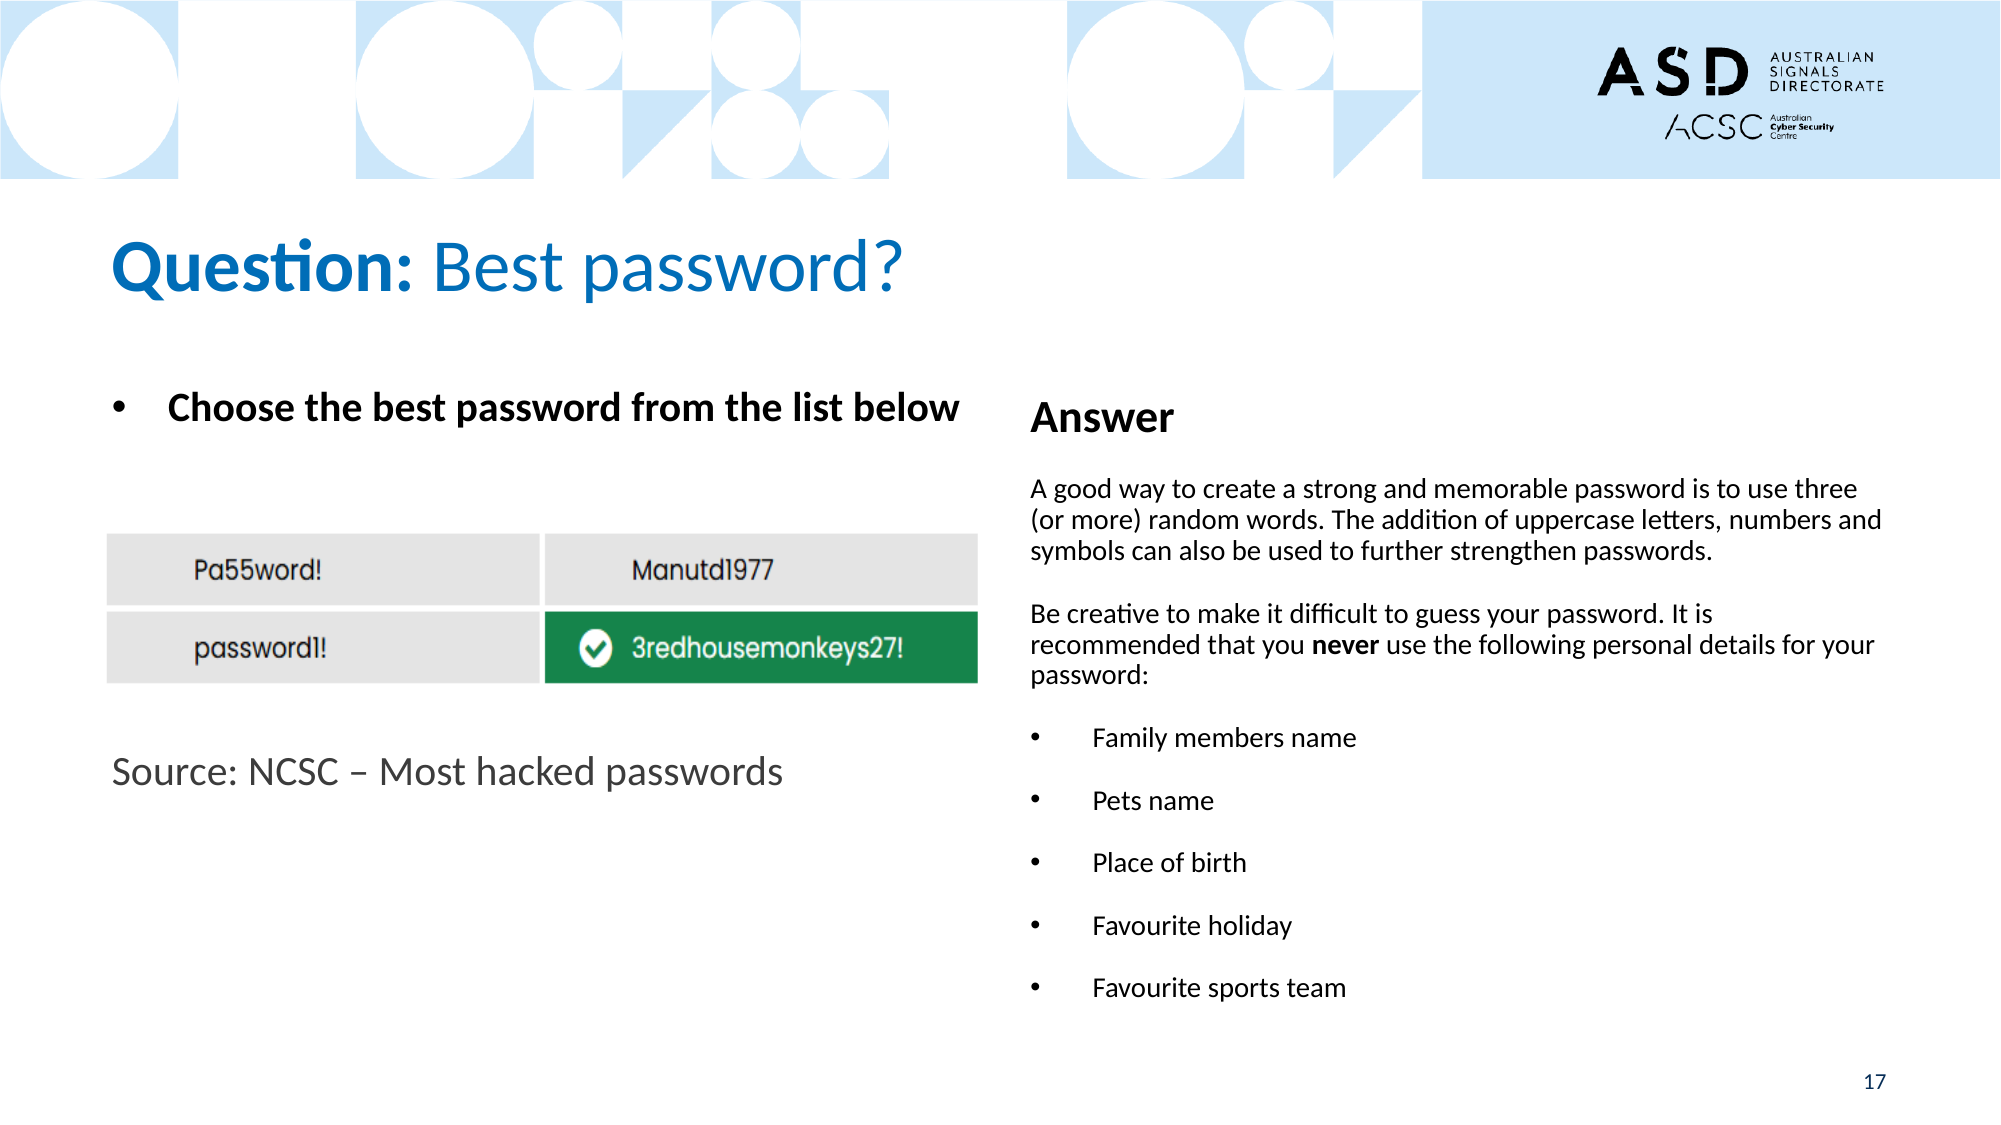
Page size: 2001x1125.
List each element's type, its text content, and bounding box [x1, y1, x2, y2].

text_box Choose the best password from the list below Source: NCSC – Most hacked passwords [96, 378, 983, 1007]
picture [99, 526, 986, 693]
picture [0, 0, 2001, 179]
slide_number 17 [1799, 1050, 1902, 1111]
list Answer A good way to create a strong and memorable password is to use three (or more) random words. The addition of uppercase letters, numbers and symbols can also be used to further strengthen passwords. Be creative to make it difficult to guess your password. It is recommended that you never use the following personal details for your password: Family members name Pets name Place of birth Favourite holiday Favourite sports team [1015, 385, 1902, 1014]
title Question: Best password? [96, 207, 1902, 328]
